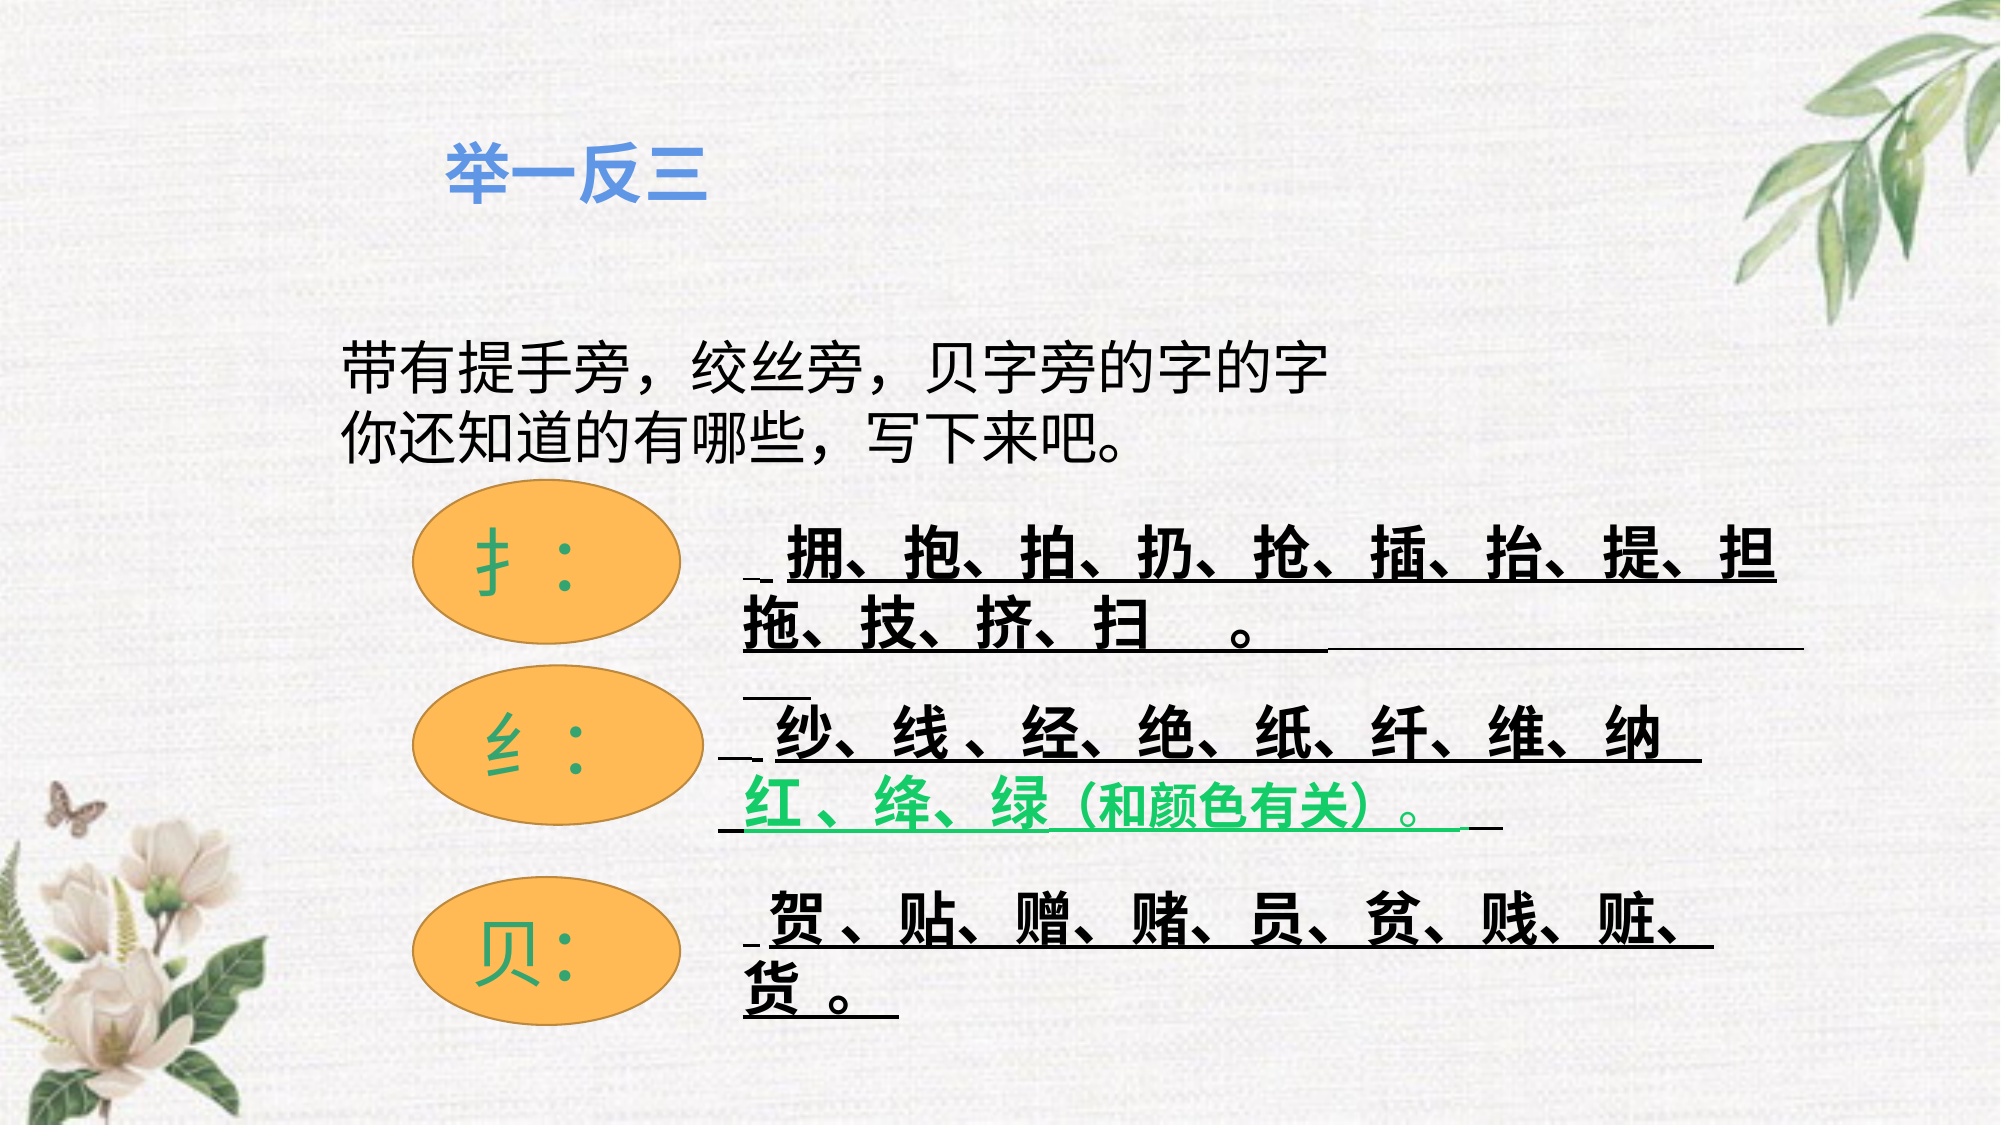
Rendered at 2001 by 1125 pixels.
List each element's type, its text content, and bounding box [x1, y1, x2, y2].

text_box 纱、线 、经、绝、纸、纤、维、纳 红 、绛、绿（和颜色有关）。 [703, 688, 1725, 844]
text_box 扌： [411, 478, 682, 645]
text_box 拥、抱、拍、扔、抢、插、抬、提、担拖、技、挤、扫 。 [727, 508, 1826, 709]
text_box 举一反三 [340, 124, 815, 220]
text_box 贺 、贴、赠、赌、员、贫、贱、赃、货 。 [727, 875, 1744, 1030]
picture [0, 0, 2001, 1125]
text_box 贝： [411, 875, 682, 1026]
text_box 纟： [411, 664, 703, 826]
text_box 带有提手旁，绞丝旁，贝字旁的字的字你还知道的有哪些，写下来吧。 [326, 323, 1390, 479]
